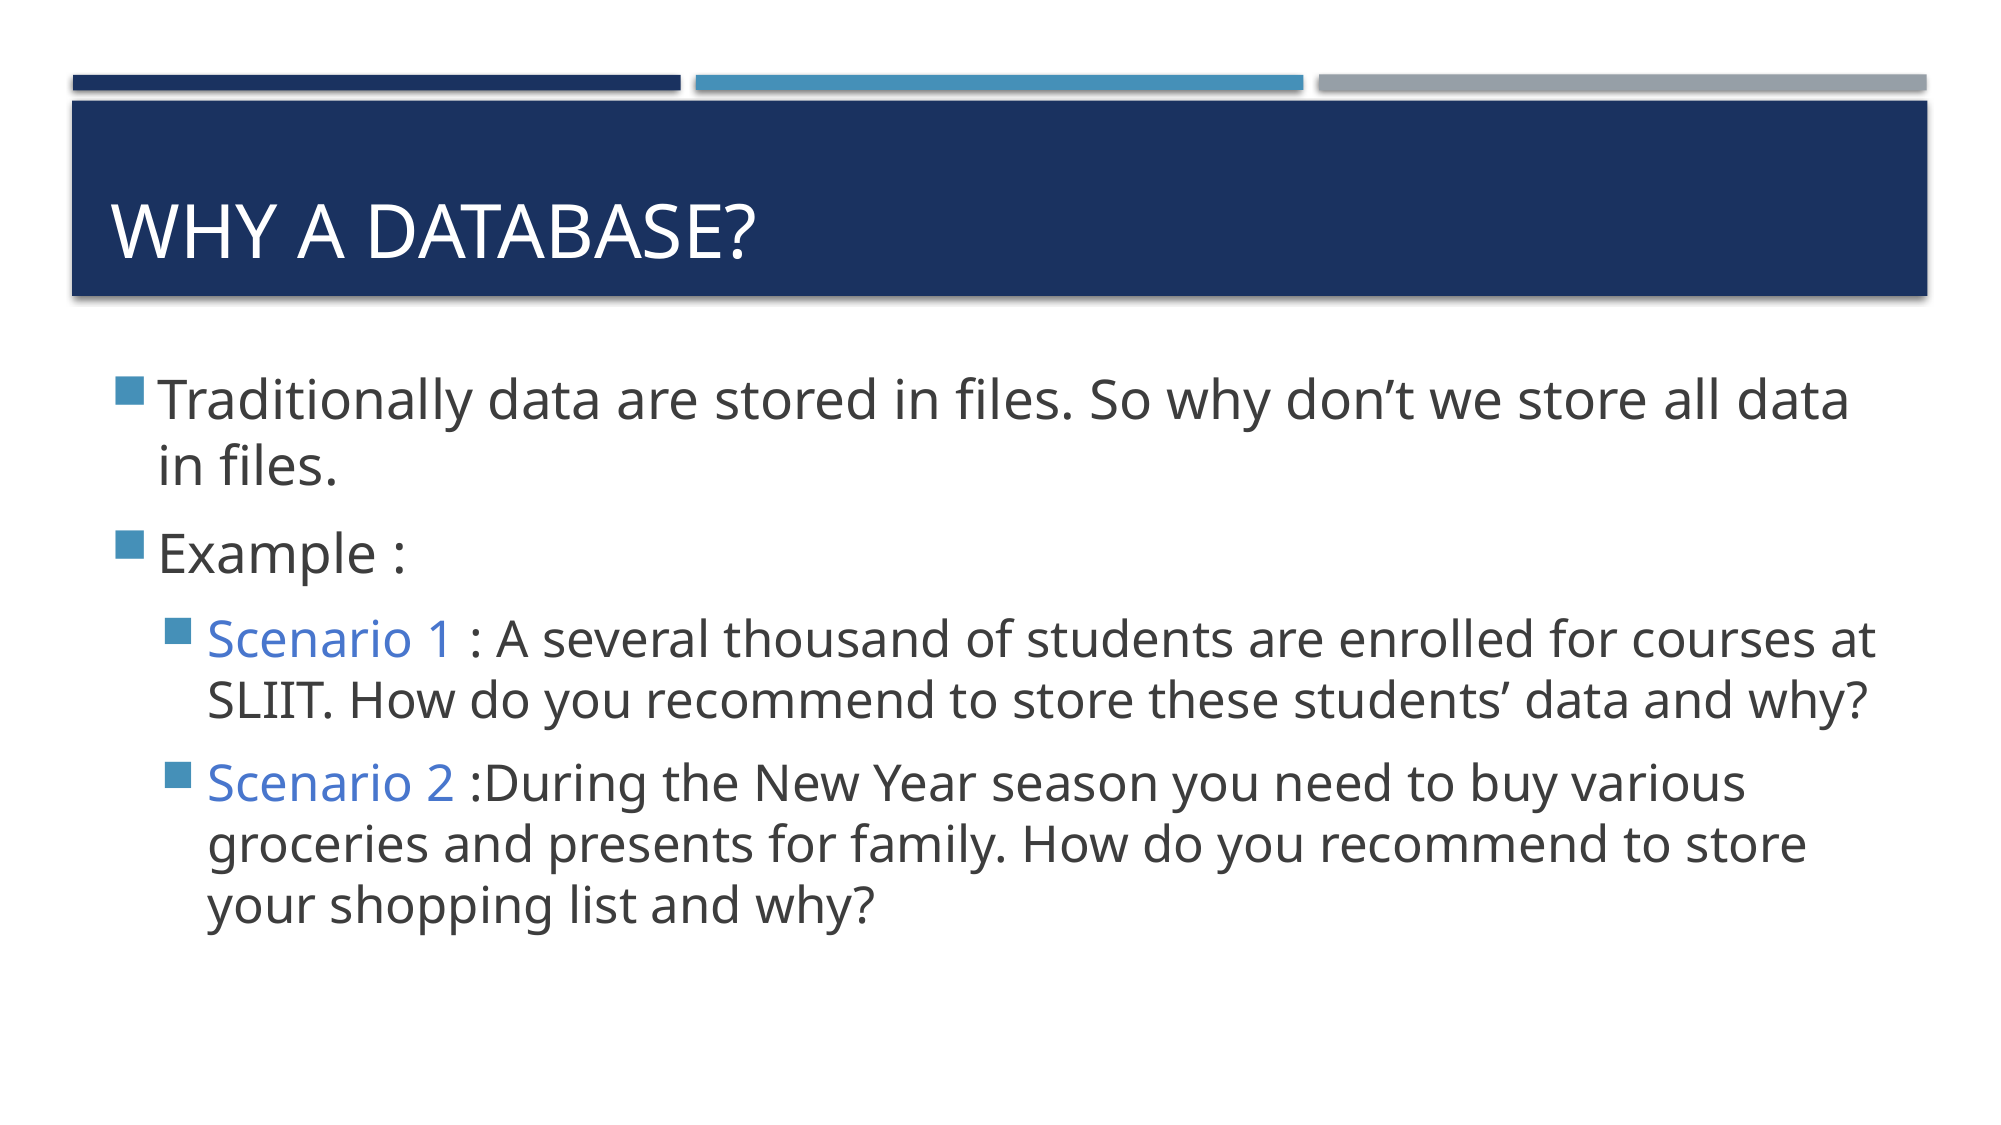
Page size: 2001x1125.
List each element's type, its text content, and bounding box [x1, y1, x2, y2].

list Traditionally data are stored in files. So why don’t we store all data in files. Example : Scenario 1 : A several thousand of students are enrolled for courses at SLIIT. How do you recommend to store these students’ data and why? Scenario 2 :During the New Year season you need to buy various groceries and presents for family. How do you recommend to store your shopping list and why? [95, 357, 1905, 962]
title Why a database? [95, 115, 1905, 282]
